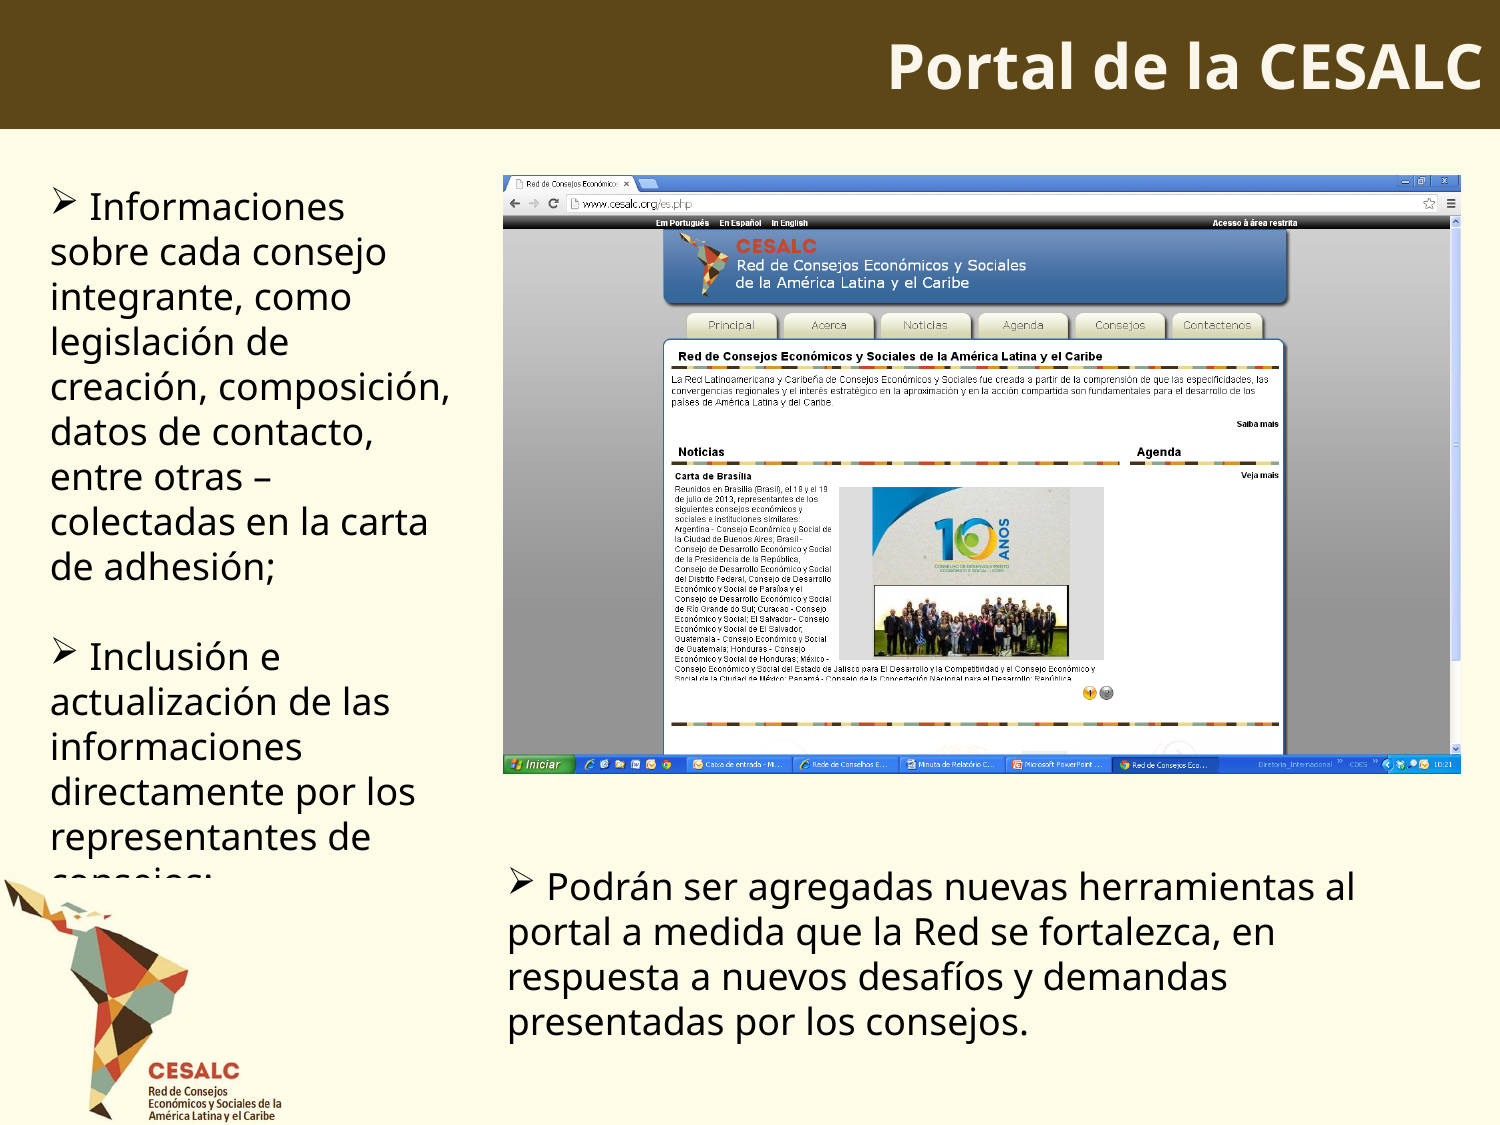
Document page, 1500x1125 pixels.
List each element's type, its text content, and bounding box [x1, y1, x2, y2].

picture [503, 175, 1461, 774]
title Portal de la CESALC [0, 0, 1500, 129]
text_box Podrán ser agregadas nuevas herramientas al portal a medida que la Red se fortalezca, en respuesta a nuevos desafíos y demandas presentadas por los consejos. [492, 855, 1453, 1051]
picture [0, 878, 288, 1125]
text_box Informaciones sobre cada consejo integrante, como legislación de creación, composición, datos de contacto, entre otras – colectadas en la carta de adhesión; Inclusión e actualización de las informaciones directamente por los representantes de consejos; [35, 175, 469, 911]
